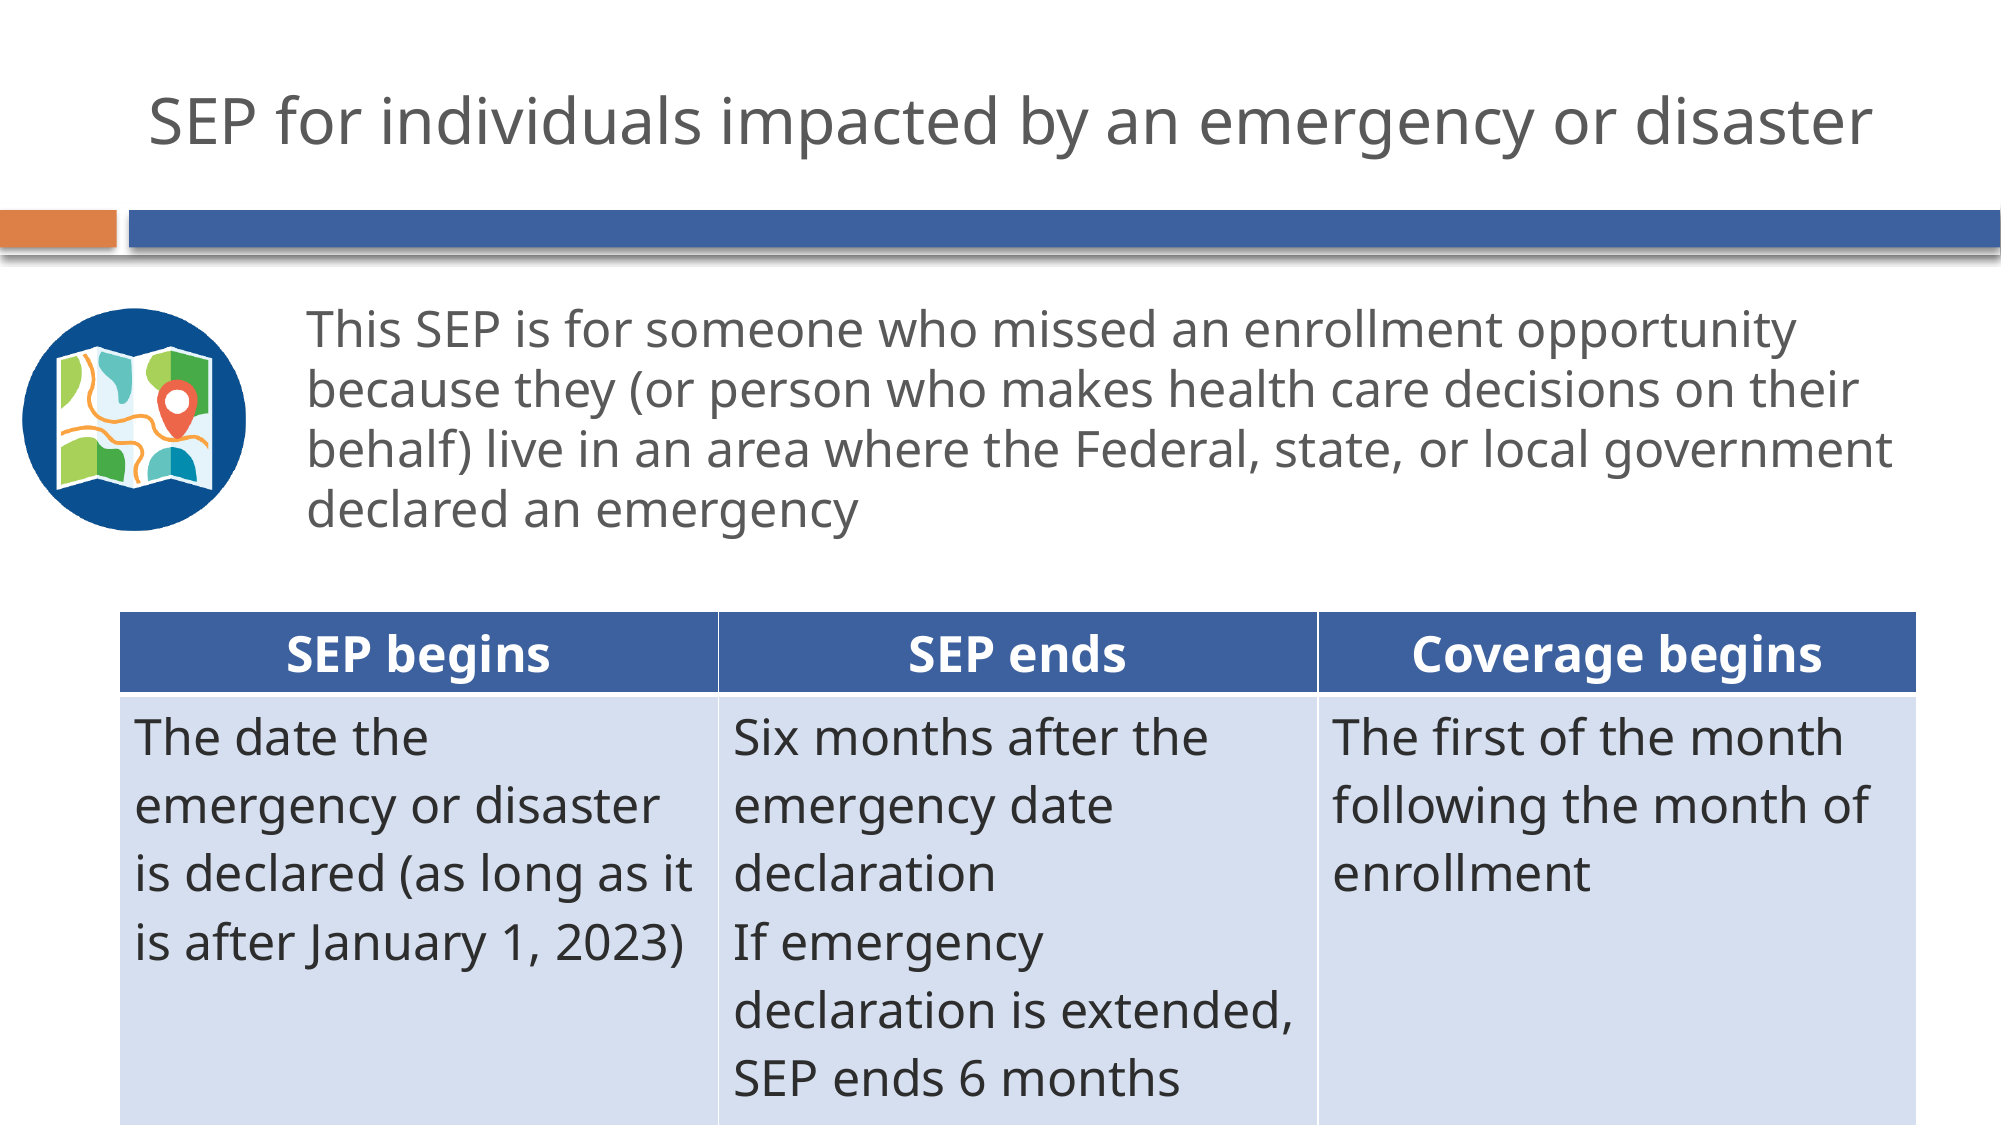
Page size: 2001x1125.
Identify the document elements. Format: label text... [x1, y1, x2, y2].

table_cell The first of the month following the month of enrollment [1319, 697, 1916, 1125]
title SEP for individuals impacted by an emergency or disaster [133, 37, 1918, 200]
table_header Coverage begins [1319, 612, 1916, 692]
picture [22, 307, 246, 532]
table_cell Six months after the emergency date declaration If emergency declaration is extended, SEP ends 6 months after date of extension [719, 697, 1317, 1125]
table_cell The date the emergency or disaster is declared (as long as it is after January 1, 2023) [120, 697, 718, 1125]
table_header SEP begins [120, 612, 718, 692]
list This SEP is for someone who missed an enrollment opportunity because they (or person who makes health care decisions on their behalf) live in an area where the Federal, state, or local government declared an emergency [292, 290, 1959, 549]
table_header SEP ends [719, 612, 1317, 692]
